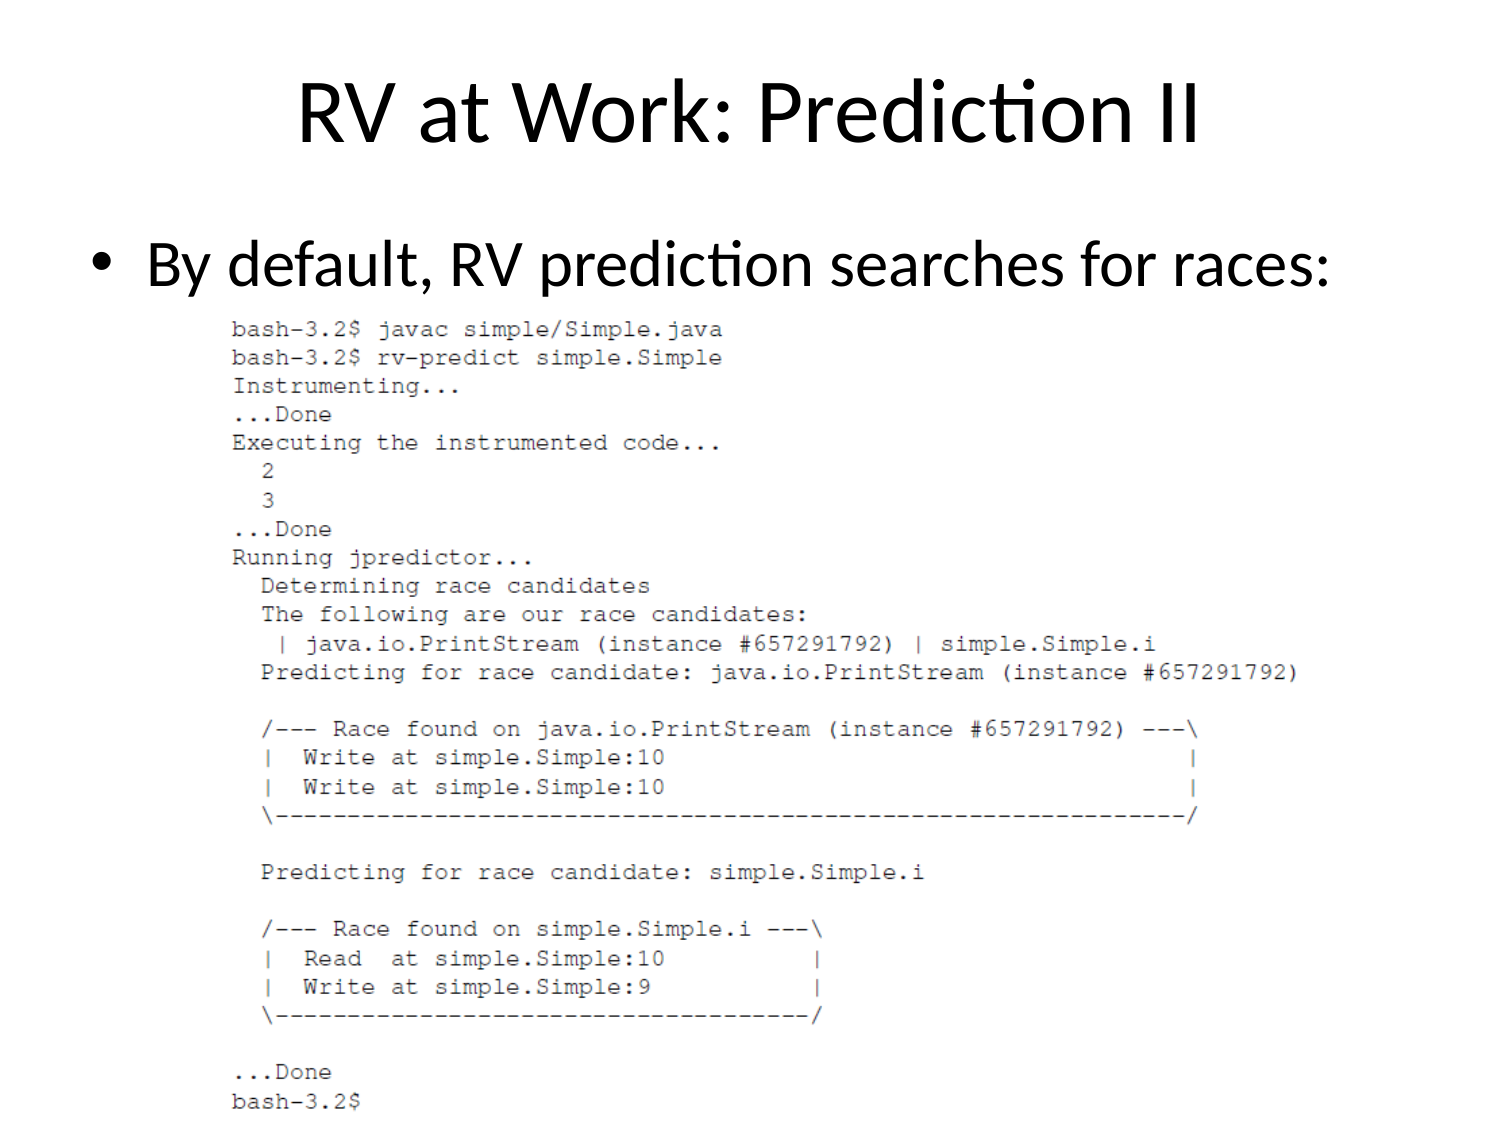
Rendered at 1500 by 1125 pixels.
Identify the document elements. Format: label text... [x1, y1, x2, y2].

title RV at Work: Prediction II [75, 12, 1425, 200]
list By default, RV prediction searches for races: [75, 212, 1425, 1013]
picture [224, 312, 1312, 1125]
